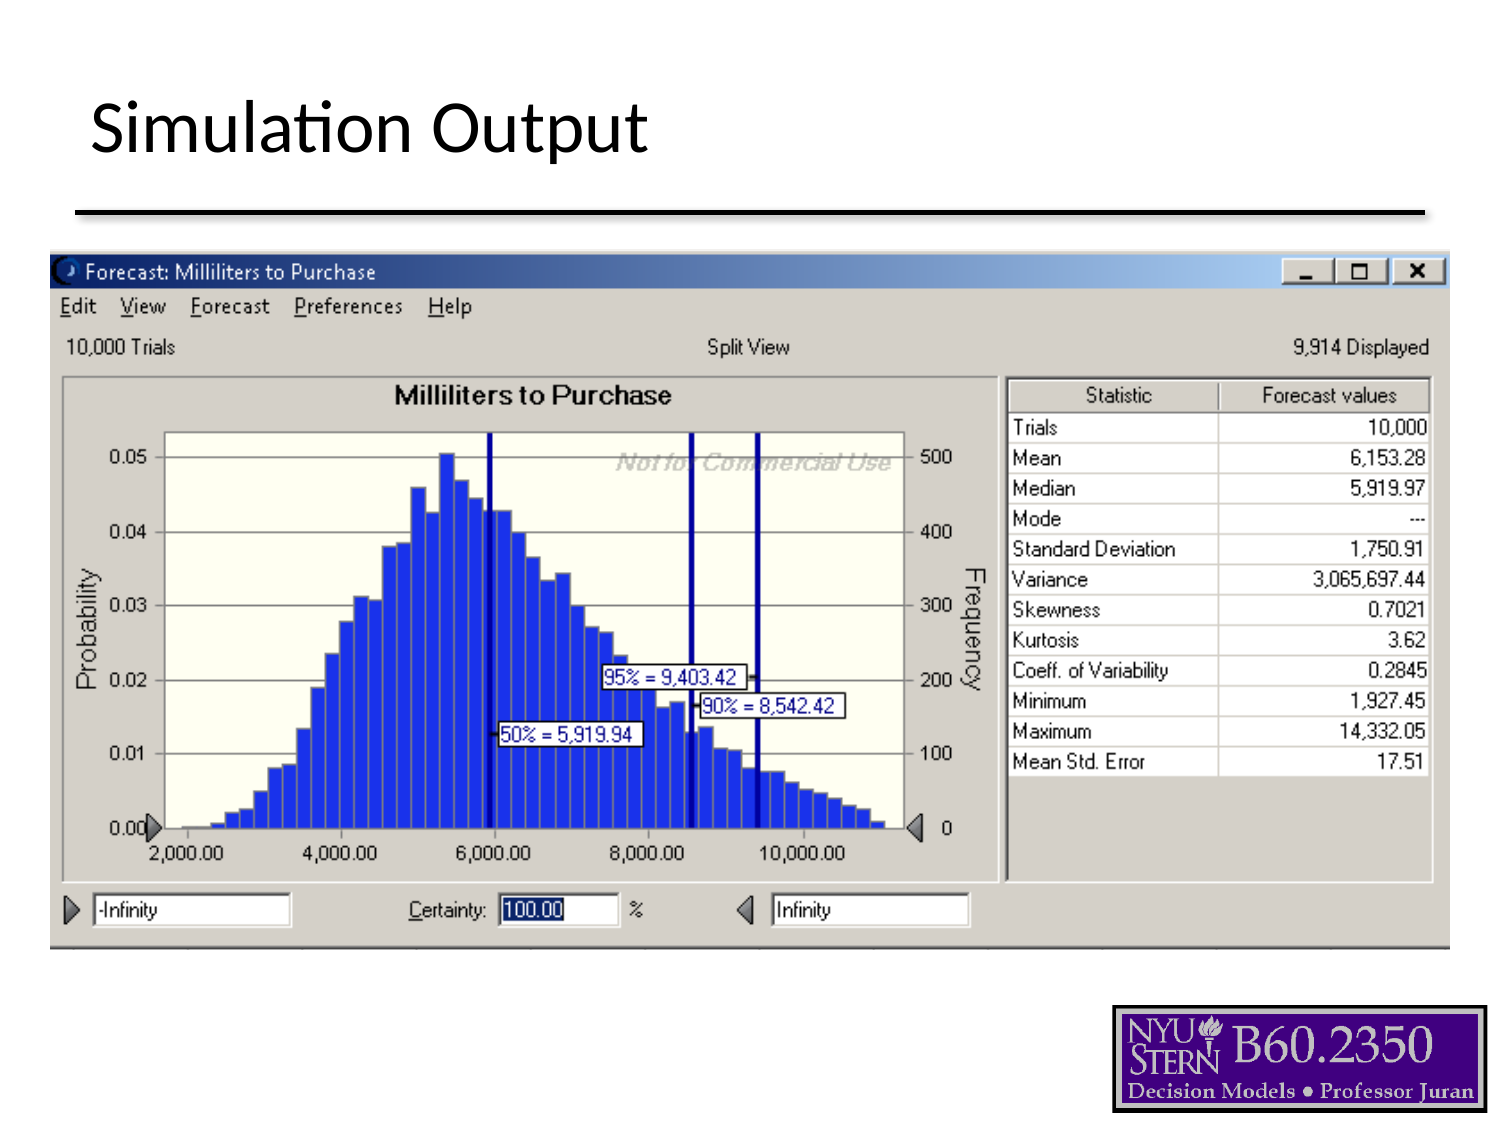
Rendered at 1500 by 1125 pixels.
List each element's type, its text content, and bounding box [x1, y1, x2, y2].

title Simulation Output [75, 45, 1425, 200]
picture [49, 249, 1451, 951]
picture [1112, 1005, 1488, 1113]
